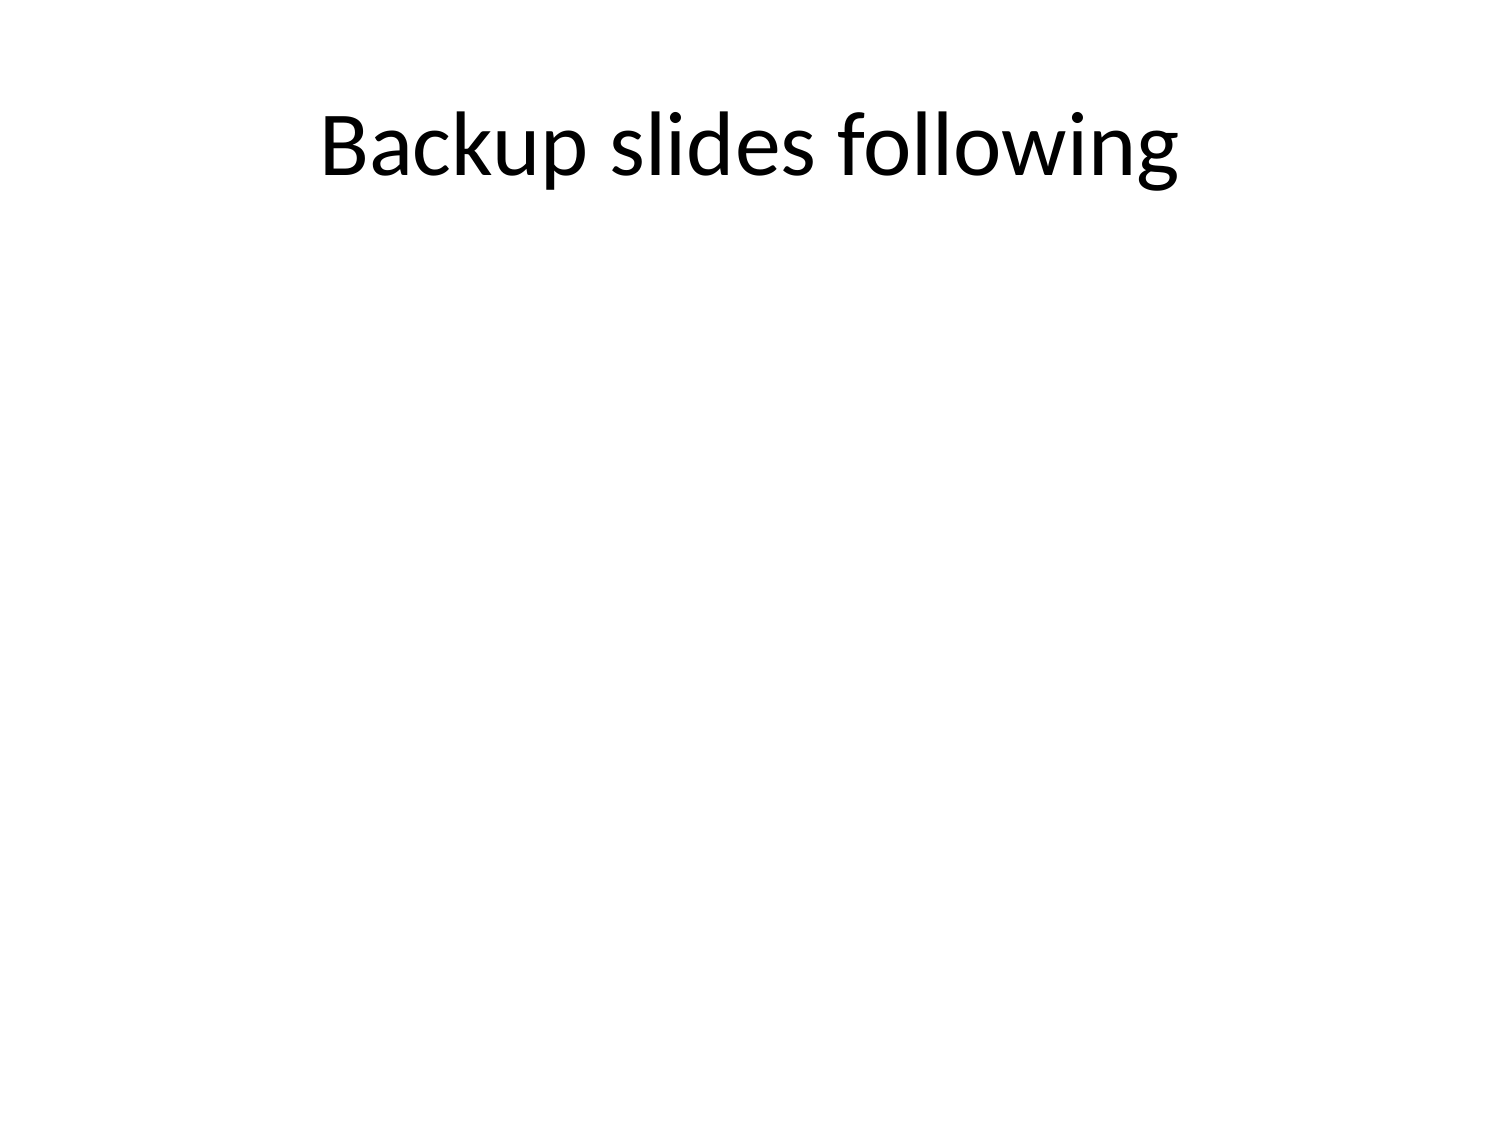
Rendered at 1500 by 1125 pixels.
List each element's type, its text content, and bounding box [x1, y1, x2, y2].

title Backup slides following [75, 45, 1425, 233]
